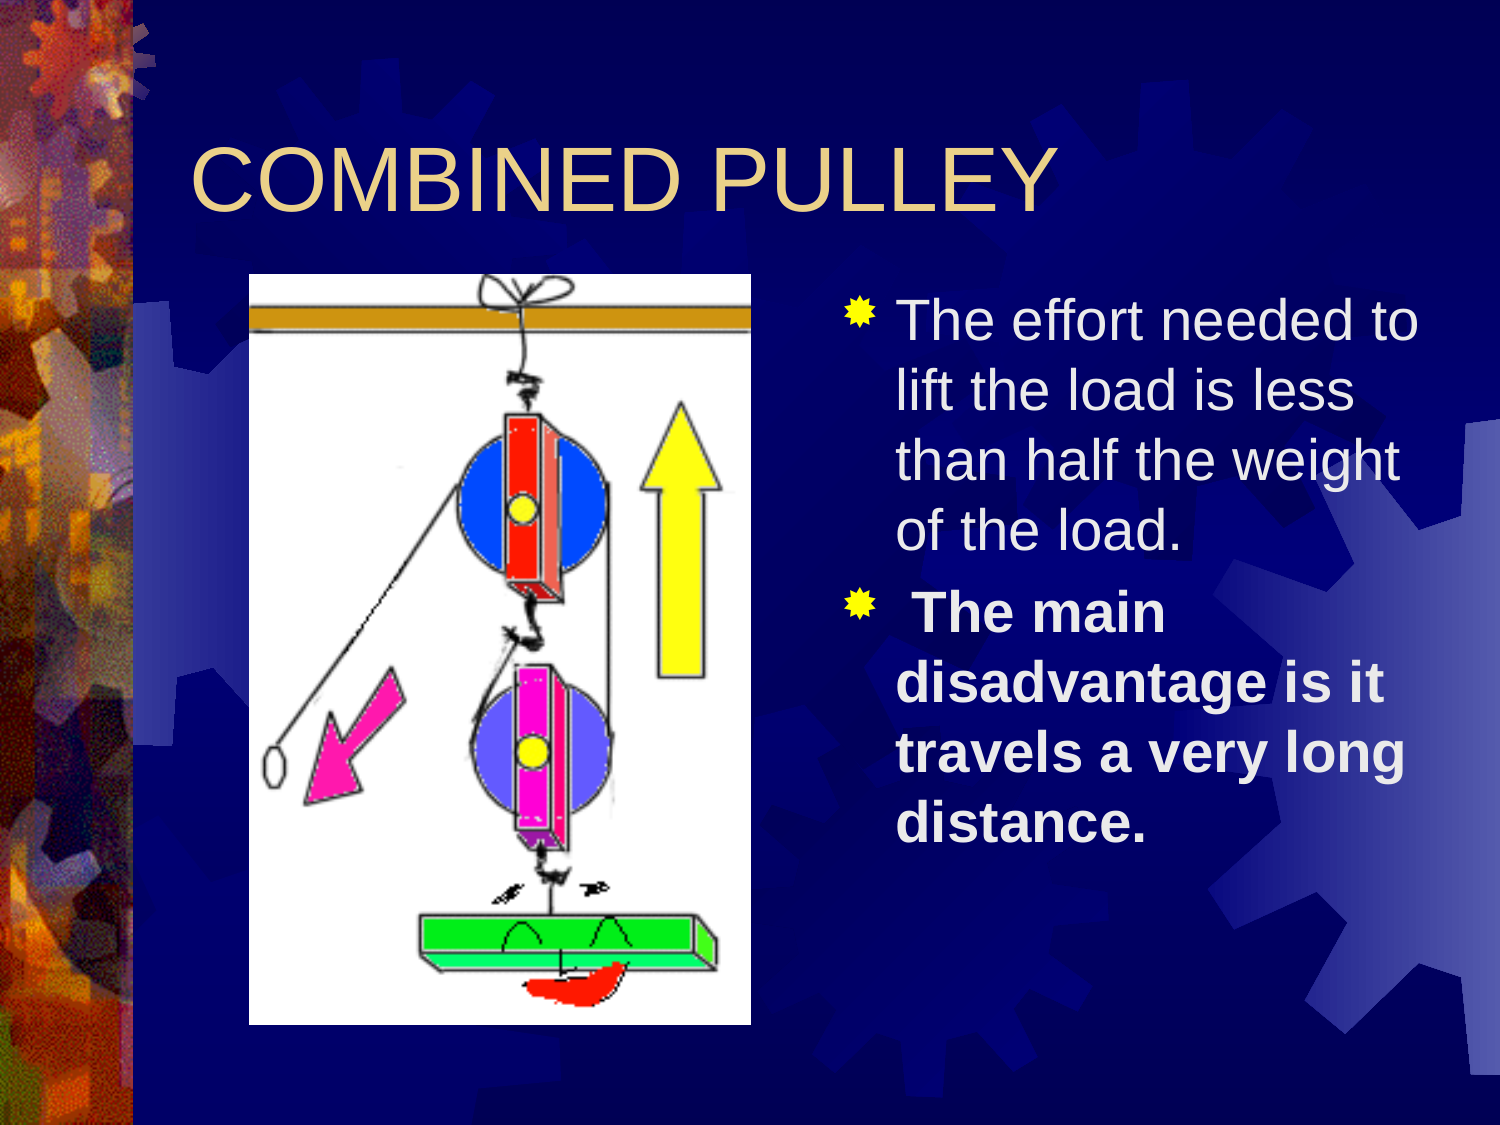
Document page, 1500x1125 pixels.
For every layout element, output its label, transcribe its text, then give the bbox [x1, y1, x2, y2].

list The effort needed to lift the load is less than half the weight of the load. The main disadvantage is it travels a very long distance. [823, 274, 1451, 951]
picture [249, 274, 752, 1026]
title COMBINED PULLEY [174, 49, 1451, 238]
picture [0, 0, 133, 1125]
